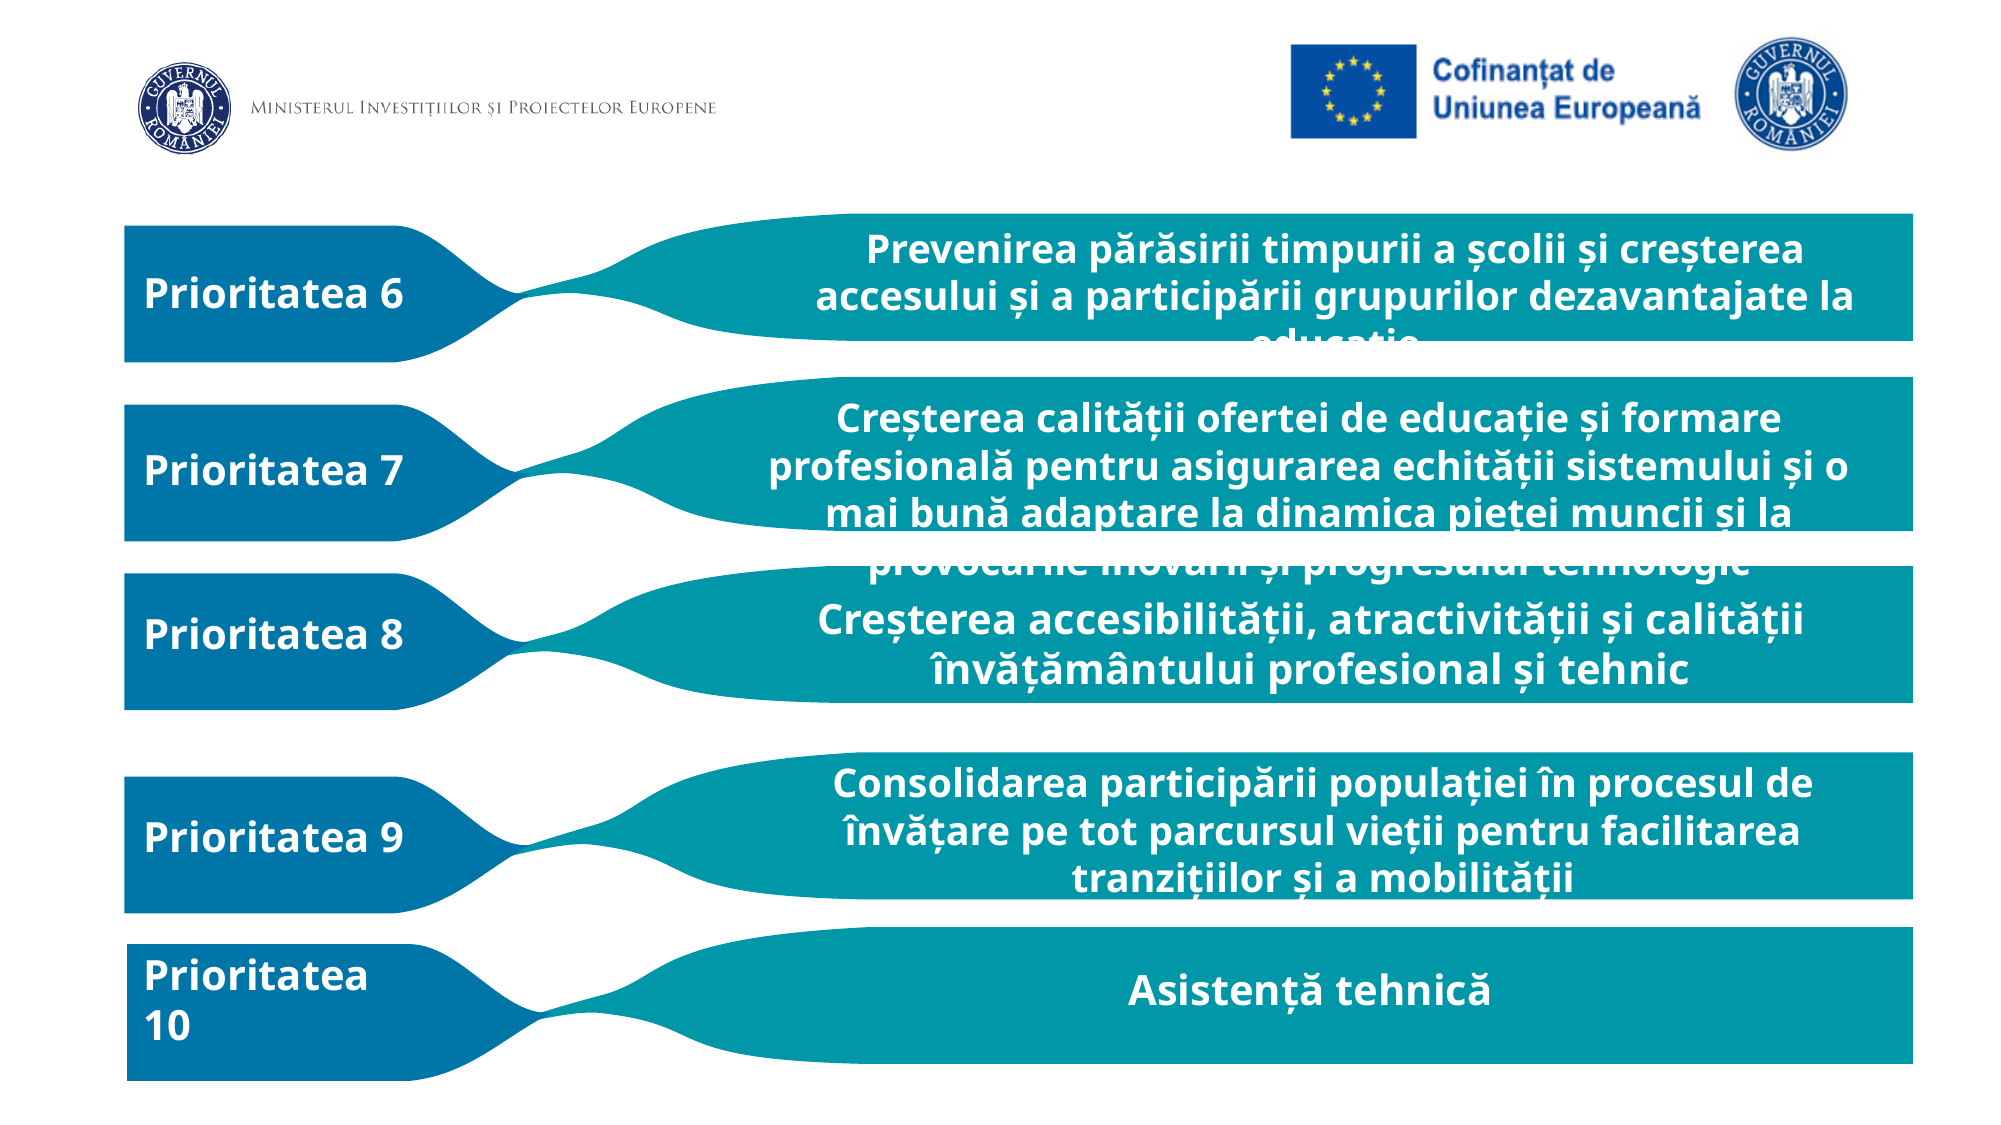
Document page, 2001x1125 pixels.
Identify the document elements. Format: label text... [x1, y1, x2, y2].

text_box Prioritatea 9 [143, 801, 427, 872]
text_box [519, 213, 1913, 341]
text_box Consolidarea participării populației în procesul de învățare pe tot parcursul vieții pentru facilitarea tranzițiilor și a mobilității [785, 757, 1862, 875]
text_box Prioritatea 7 [143, 433, 427, 504]
text_box [124, 225, 532, 363]
text_box Prioritatea 8 [143, 598, 427, 668]
text_box [509, 566, 1913, 703]
text_box Asistență tehnică [950, 963, 1671, 1045]
picture [1250, 0, 1867, 199]
text_box [516, 376, 1913, 532]
text_box Prevenirea părăsirii timpurii a școlii și creșterea accesului și a participării grupurilor dezavantajate la educație [809, 223, 1862, 331]
text_box Creșterea calității ofertei de educație și formare profesională pentru asigurarea echității sistemului și o mai bună adaptare la dinamica pieței muncii și la provocările inovării și progresului tehnologic [737, 393, 1882, 489]
text_box [514, 752, 1913, 900]
text_box [124, 776, 532, 914]
picture [133, 57, 814, 156]
text_box Prioritatea 6 [143, 257, 427, 327]
text_box [542, 927, 1913, 1064]
text_box [124, 404, 532, 542]
text_box [127, 944, 553, 1081]
text_box [124, 573, 532, 711]
text_box Prioritatea 10 [143, 963, 427, 1034]
text_box Creșterea accesibilității, atractivității și calității învățământului profesional și tehnic [770, 592, 1852, 679]
